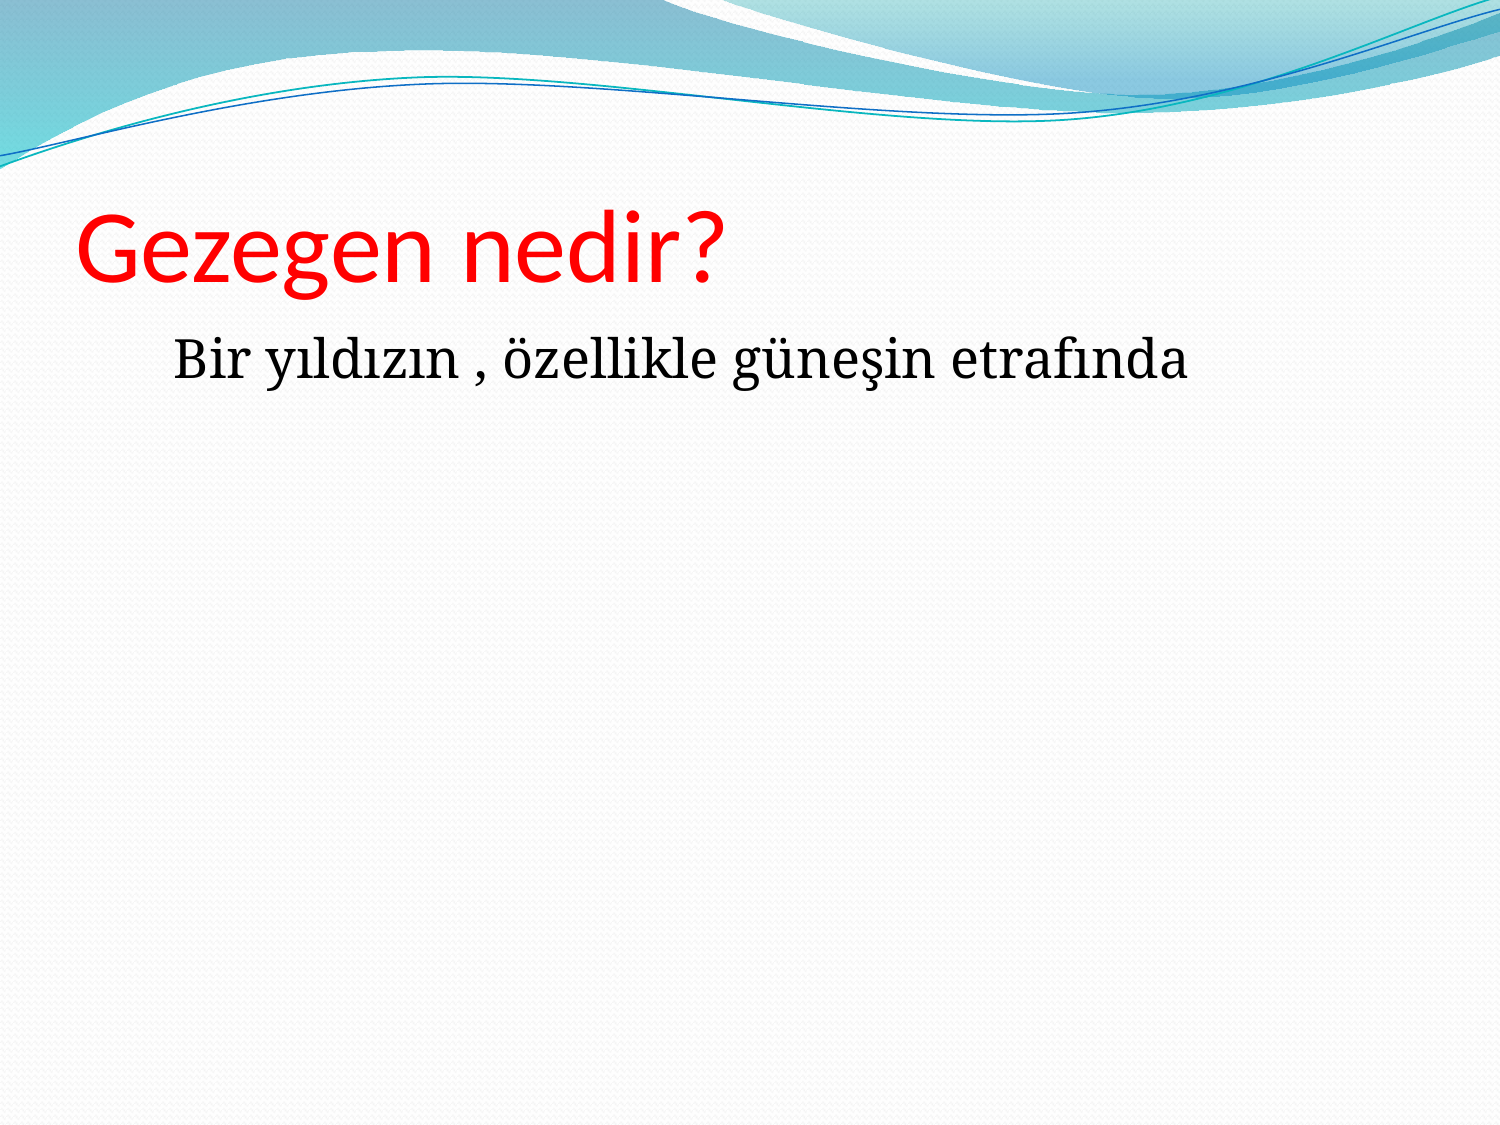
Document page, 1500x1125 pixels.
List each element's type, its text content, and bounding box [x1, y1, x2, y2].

title Gezegen nedir? [75, 115, 1425, 303]
list Bir yıldızın , özellikle güneşin etrafında [75, 317, 1425, 1038]
